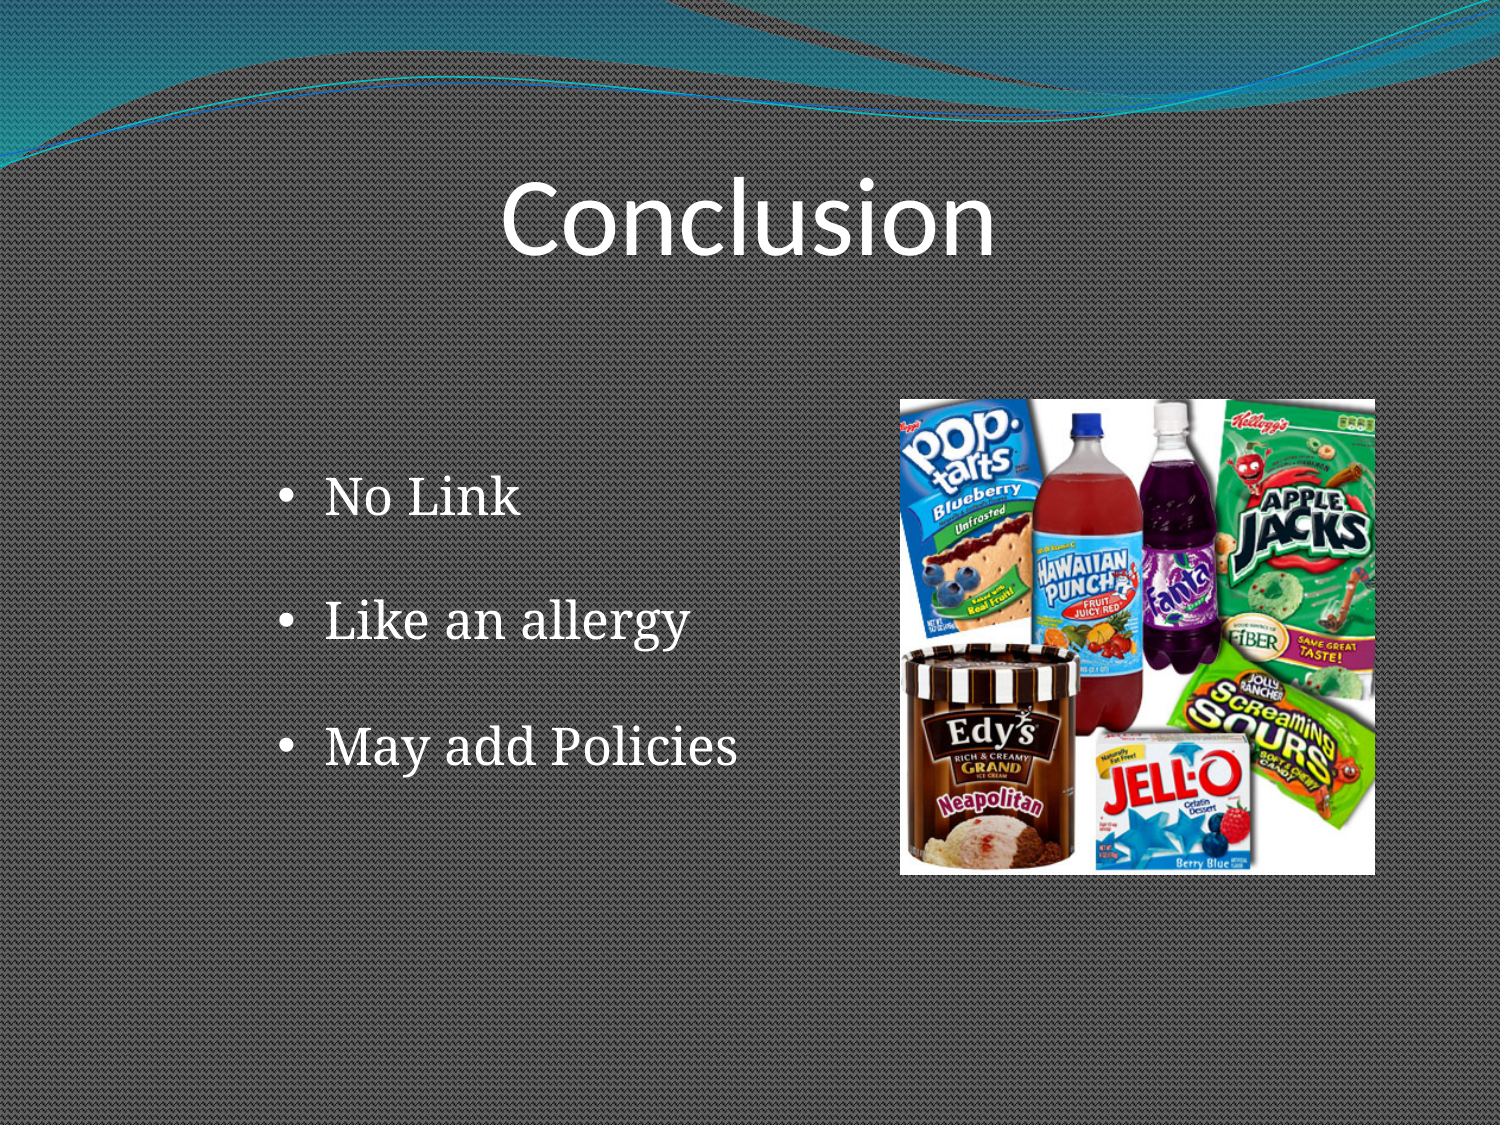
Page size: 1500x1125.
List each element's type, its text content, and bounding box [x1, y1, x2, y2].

text_box Conclusion [0, 136, 1500, 286]
picture [899, 399, 1376, 876]
text_box No Link Like an allergy May add Policies [262, 455, 1500, 908]
